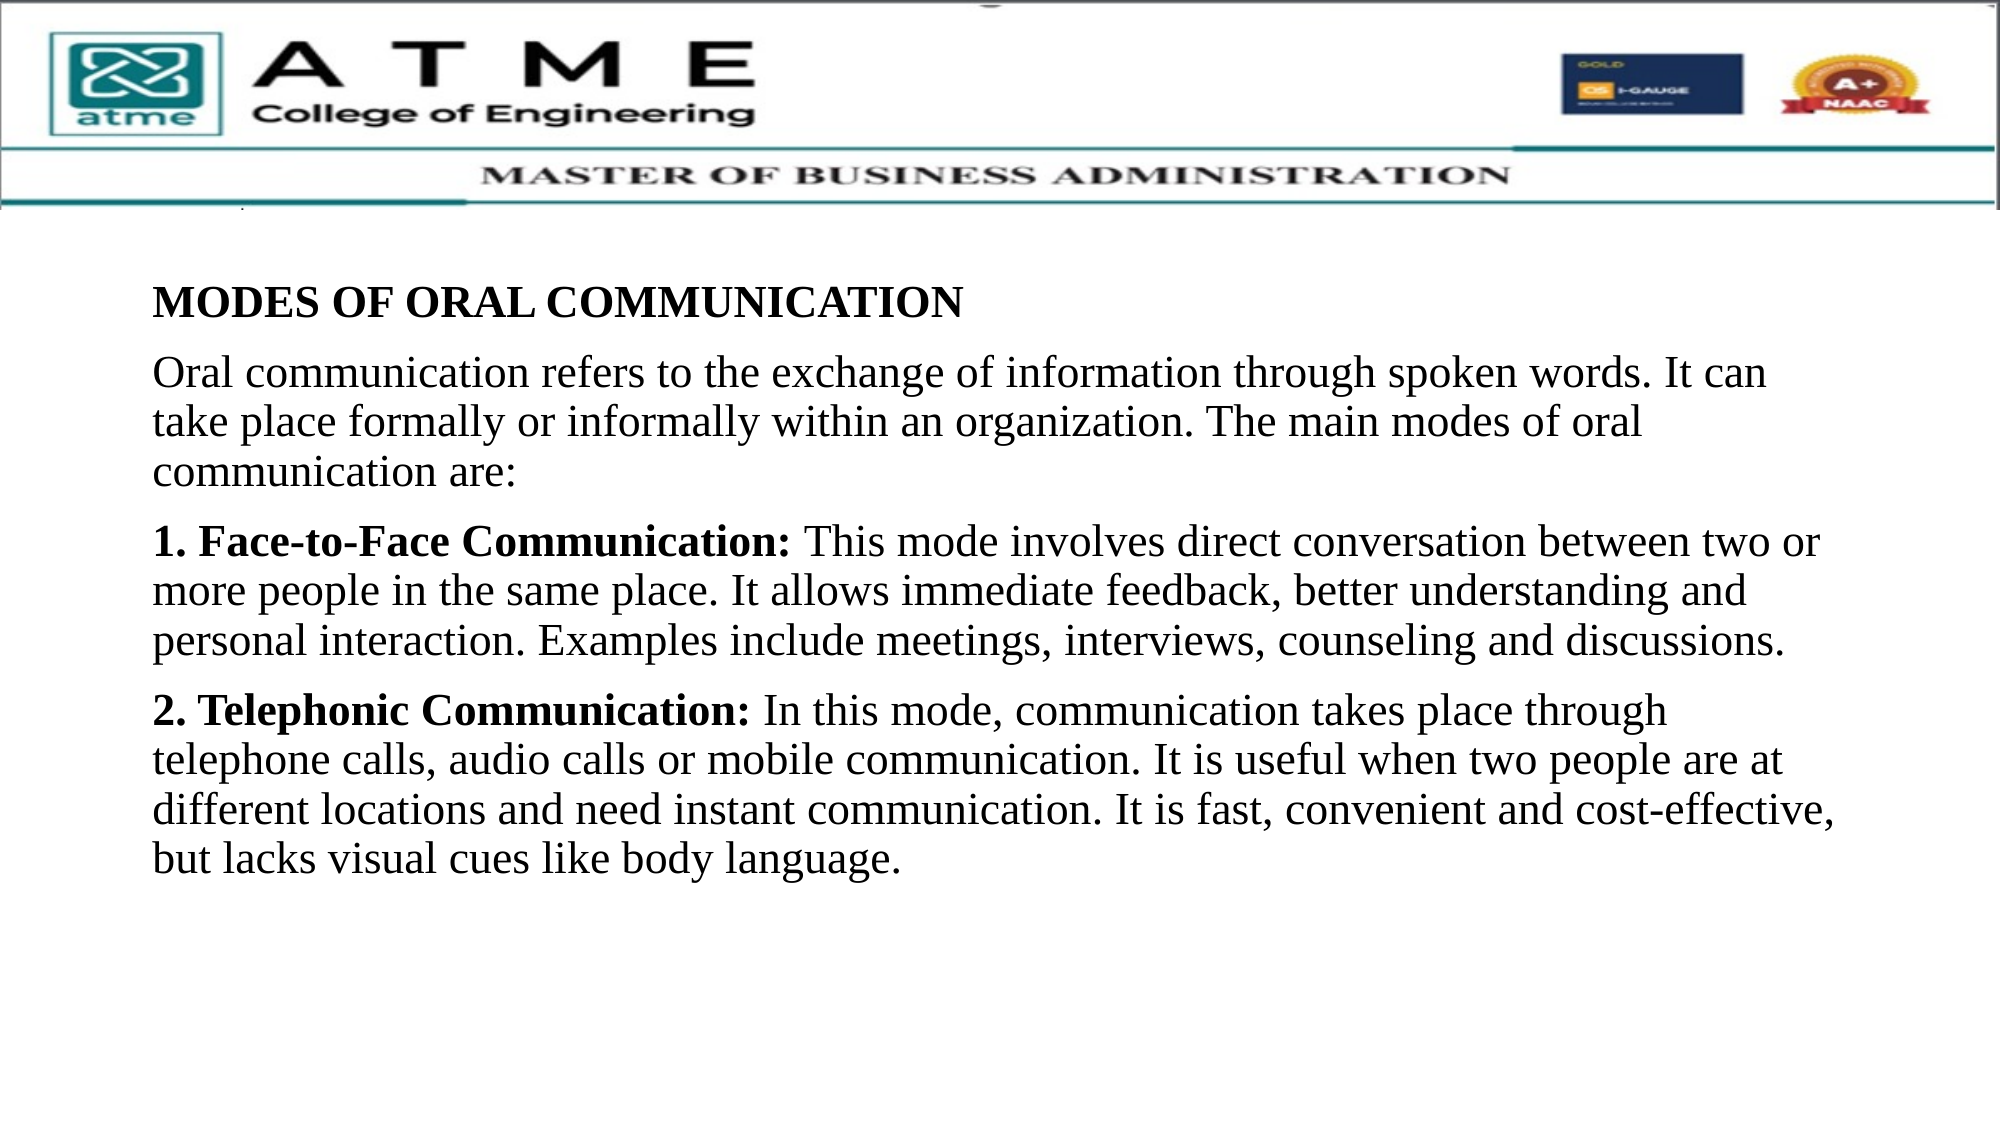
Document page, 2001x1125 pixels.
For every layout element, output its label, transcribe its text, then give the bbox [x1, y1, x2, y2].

picture [0, 0, 2000, 210]
list MODES OF ORAL COMMUNICATION Oral communication refers to the exchange of information through spoken words. It can take place formally or informally within an organization. The main modes of oral communication are: 1. Face-to-Face Communication: This mode involves direct conversation between two or more people in the same place. It allows immediate feedback, better understanding and personal interaction. Examples include meetings, interviews, counseling and discussions. 2. Telephonic Communication: In this mode, communication takes place through telephone calls, audio calls or mobile communication. It is useful when two people are at different locations and need instant communication. It is fast, convenient and cost-effective, but lacks visual cues like body language. [137, 270, 1863, 1059]
